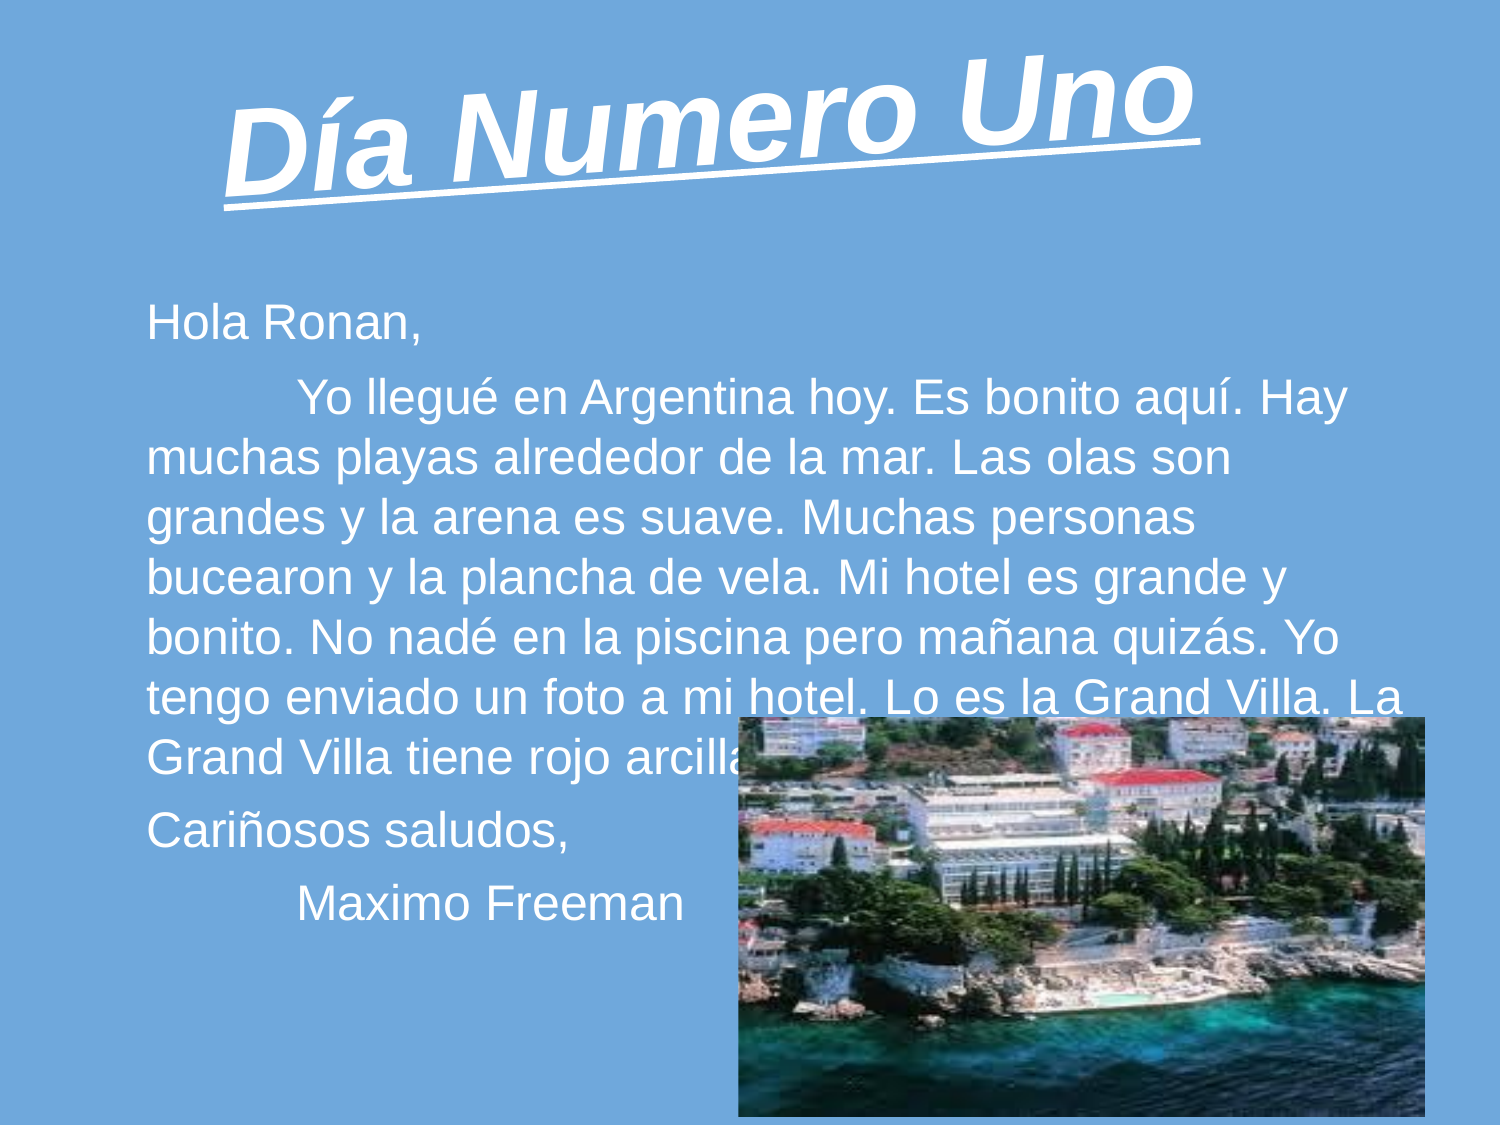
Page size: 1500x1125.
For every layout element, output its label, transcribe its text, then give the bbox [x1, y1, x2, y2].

title Día Numero Uno [158, 0, 1500, 242]
list Hola Ronan, Yo llegué en Argentina hoy. Es bonito aquí. Hay muchas playas alrededor de la mar. Las olas son grandes y la arena es suave. Muchas personas bucearon y la plancha de vela. Mi hotel es grande y bonito. No nadé en la piscina pero mañana quizás. Yo tengo enviado un foto a mi hotel. Lo es la Grand Villa. La Grand Villa tiene rojo arcilla canchas de tenis. Cariñosos saludos, Maximo Freeman [75, 262, 1425, 1018]
text_box [738, 717, 1425, 1117]
